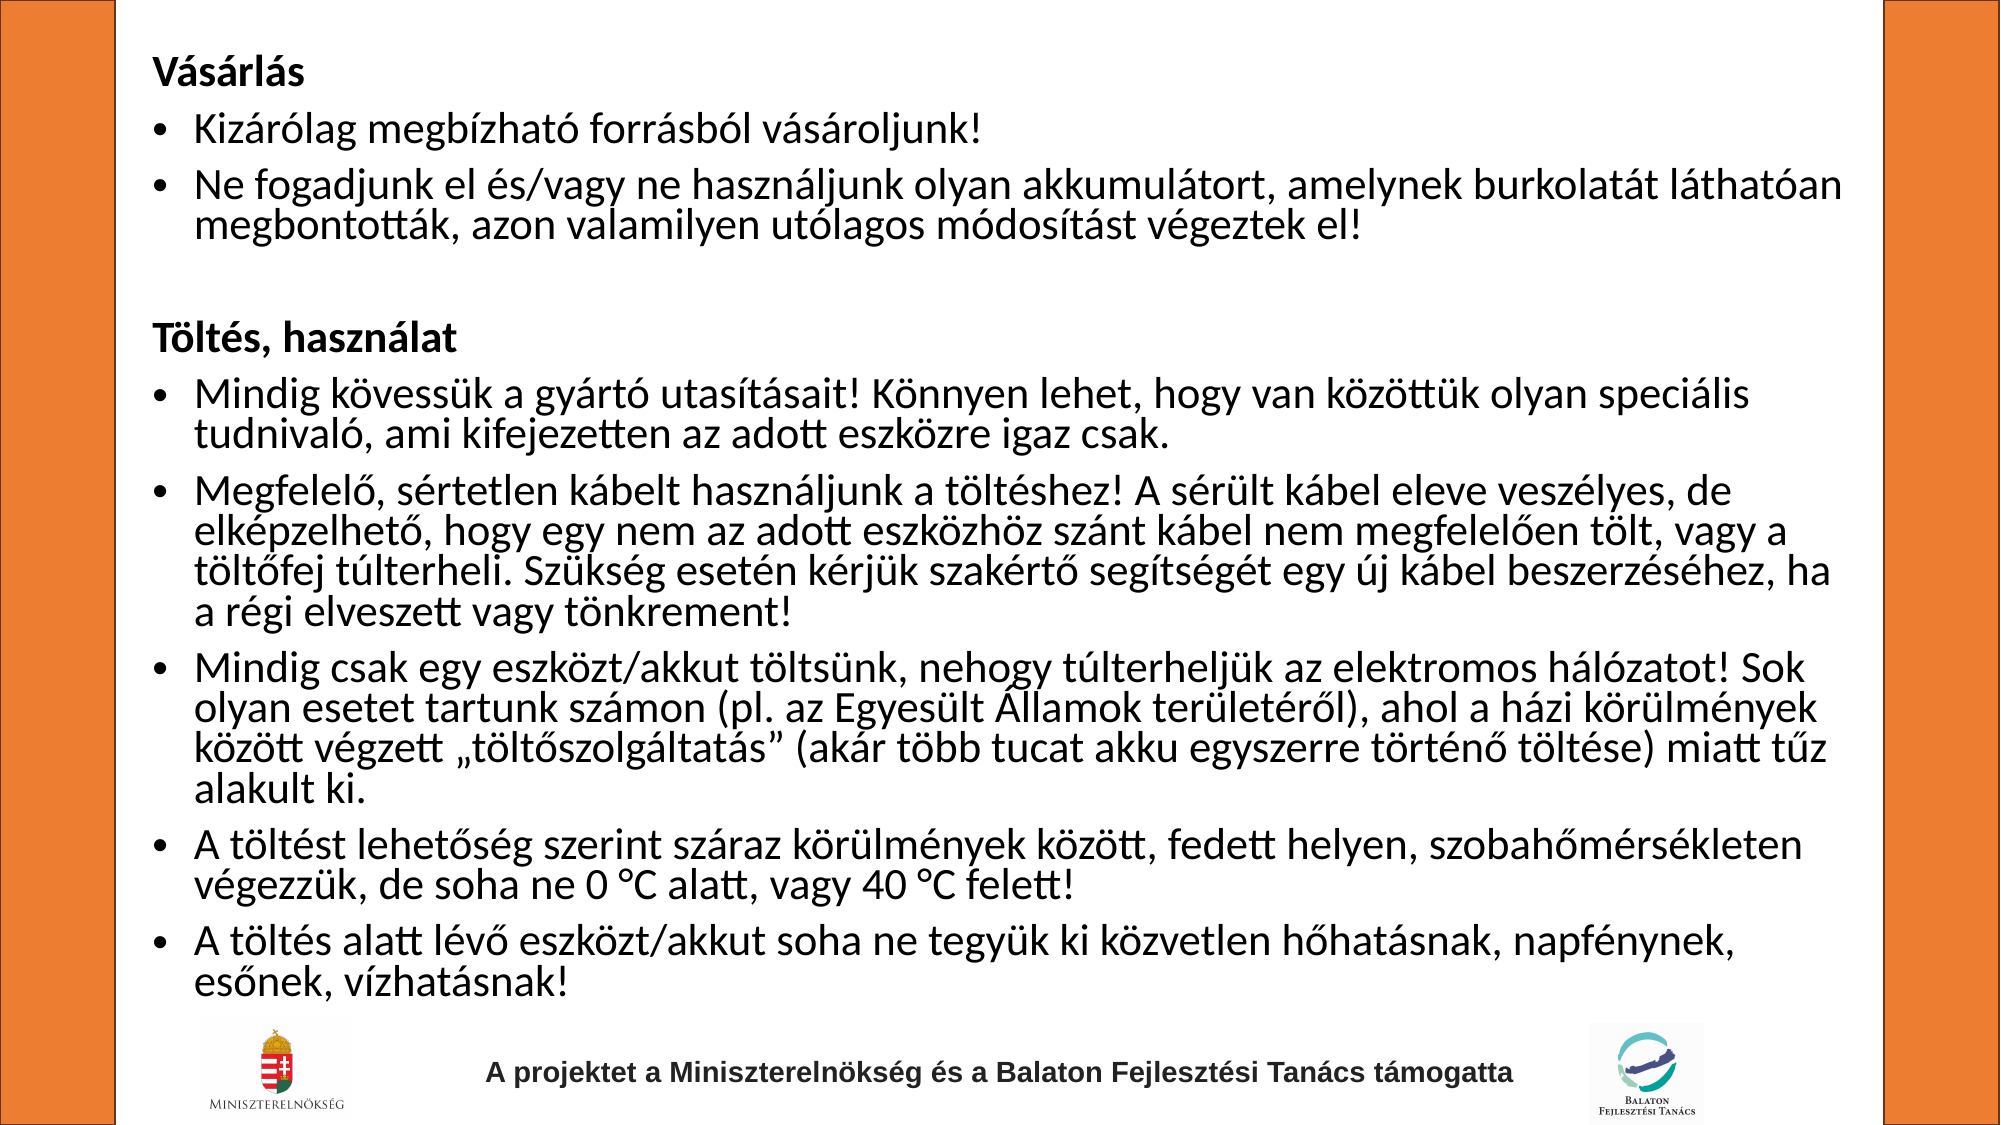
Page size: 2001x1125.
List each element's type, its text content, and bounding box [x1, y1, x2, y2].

picture [1590, 1023, 1704, 1125]
picture [201, 1018, 353, 1119]
list Vásárlás Kizárólag megbízható forrásból vásároljunk! Ne fogadjunk el és/vagy ne használjunk olyan akkumulátort, amelynek burkolatát láthatóan megbontották, azon valamilyen utólagos módosítást végeztek el! Töltés, használat Mindig kövessük a gyártó utasításait! Könnyen lehet, hogy van közöttük olyan speciális tudnivaló, ami kifejezetten az adott eszközre igaz csak. Megfelelő, sértetlen kábelt használjunk a töltéshez! A sérült kábel eleve veszélyes, de elképzelhető, hogy egy nem az adott eszközhöz szánt kábel nem megfelelően tölt, vagy a töltőfej túlterheli. Szükség esetén kérjük szakértő segítségét egy új kábel beszerzéséhez, ha a régi elveszett vagy tönkrement! Mindig csak egy eszközt/akkut töltsünk, nehogy túlterheljük az elektromos hálózatot! Sok olyan esetet tartunk számon (pl. az Egyesült Államok területéről), ahol a házi körülmények között végzett „töltőszolgáltatás” (akár több tucat akku egyszerre történő töltése) miatt tűz alakult ki. A töltést lehetőség szerint száraz körülmények között, fedett helyen, szobahőmérsékleten végezzük, de soha ne 0 °C alatt, vagy 40 °C felett! A töltés alatt lévő eszközt/akkut soha ne tegyük ki közvetlen hőhatásnak, napfénynek, esőnek, vízhatásnak! [137, 47, 1863, 1014]
